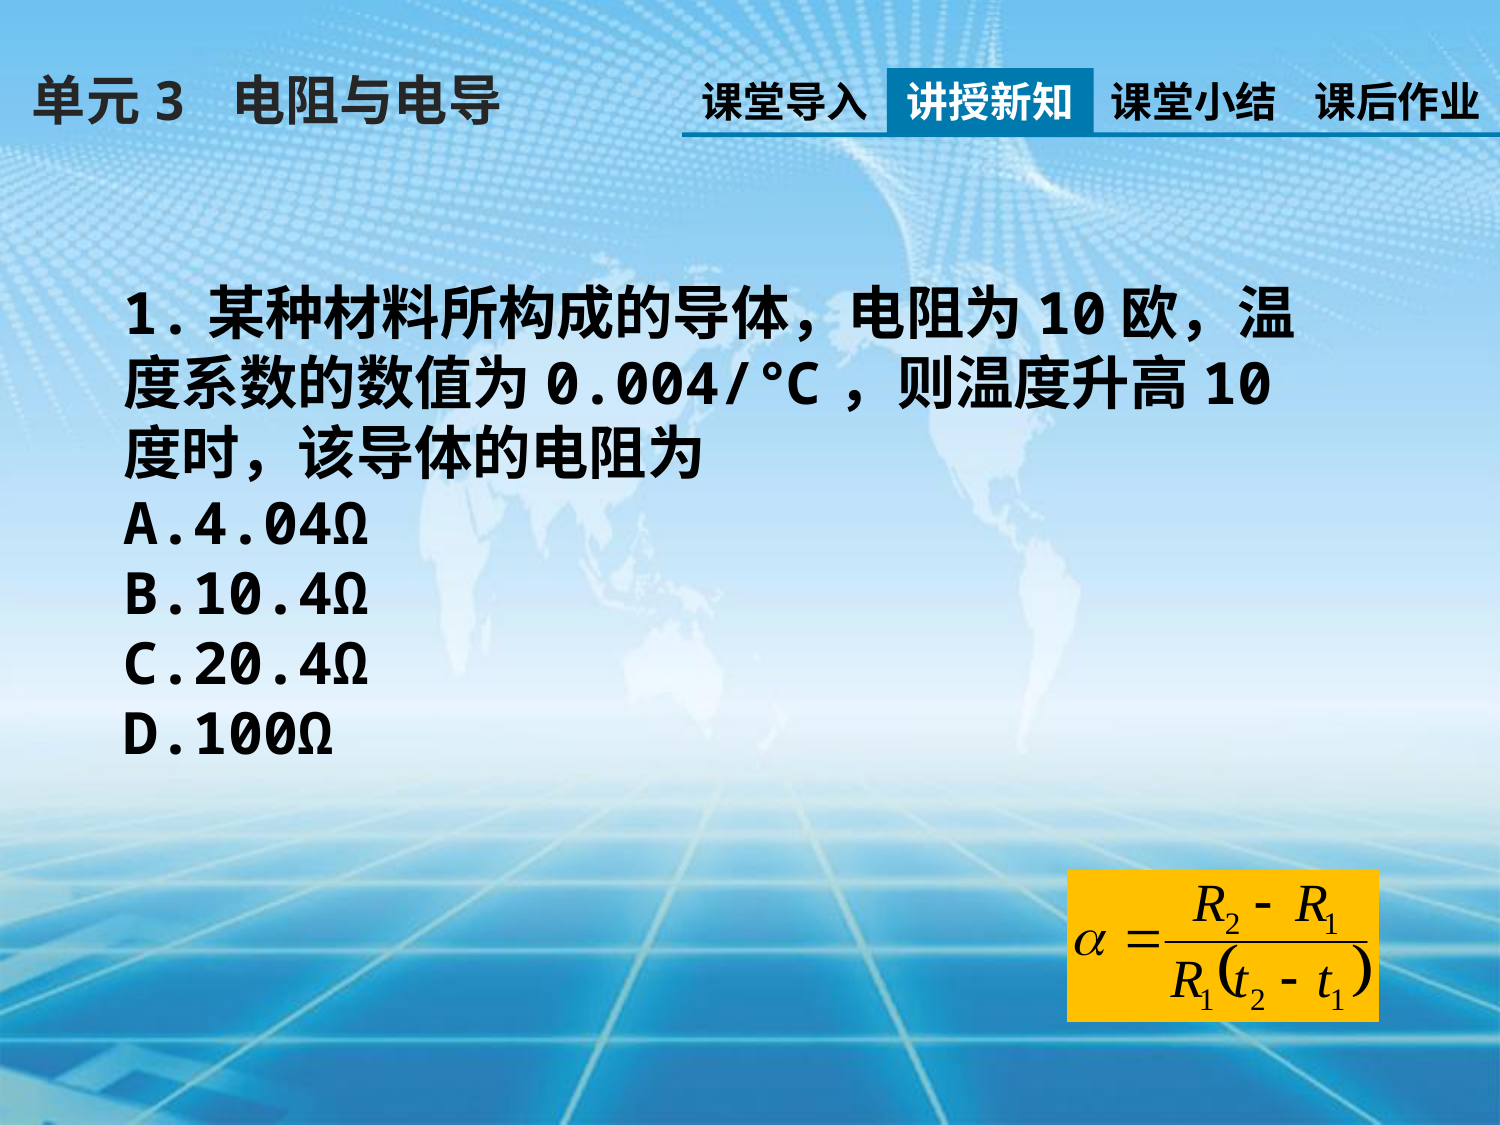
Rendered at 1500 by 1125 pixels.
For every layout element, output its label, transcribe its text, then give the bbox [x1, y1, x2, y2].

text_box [1066, 870, 1380, 1023]
text_box 1.某种材料所构成的导体，电阻为10欧，温度系数的数值为0.004/℃，则温度升高10度时，该导体的电阻为 A.4.04Ω B.10.4Ω C.20.4Ω D.100Ω [108, 268, 1351, 774]
picture [0, 0, 1500, 1125]
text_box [16, 59, 1500, 140]
